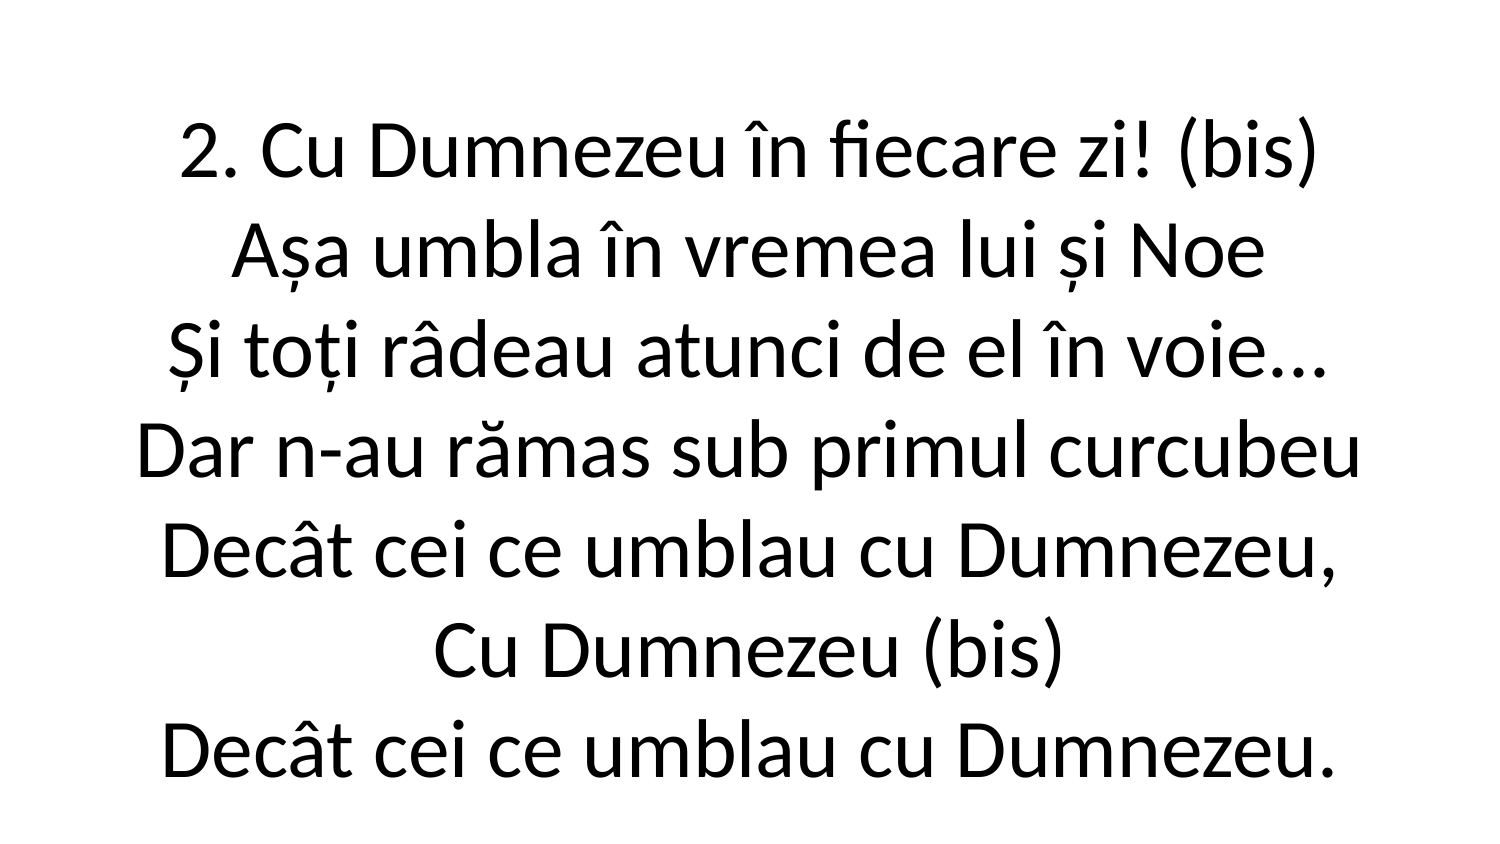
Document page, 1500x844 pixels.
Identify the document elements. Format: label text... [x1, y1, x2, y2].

text_box 2. Cu Dumnezeu în fiecare zi! (bis) Așa umbla în vremea lui și Noe Și toți râdeau atunci de el în voie... Dar n-au rămas sub primul curcubeu Decât cei ce umblau cu Dumnezeu, Cu Dumnezeu (bis) Decât cei ce umblau cu Dumnezeu. [120, 42, 1380, 802]
